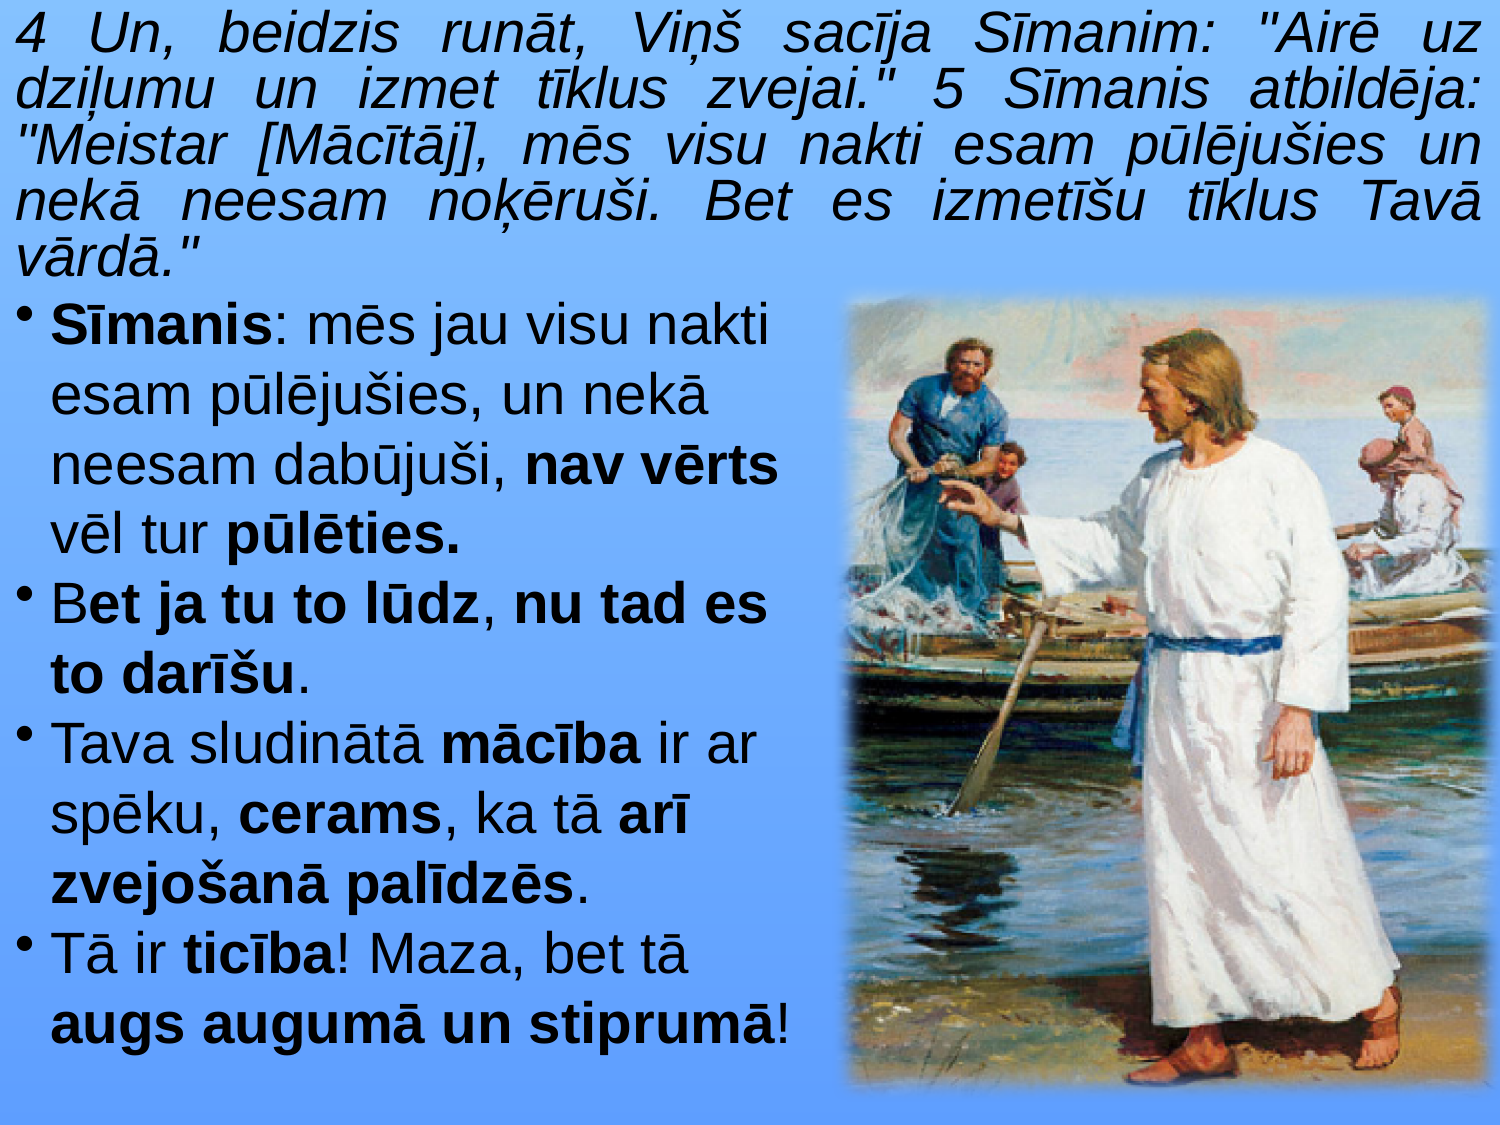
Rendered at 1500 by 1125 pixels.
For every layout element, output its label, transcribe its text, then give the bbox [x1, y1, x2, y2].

text_box Sīmanis: mēs jau visu nakti esam pūlējušies, un nekā neesam dabūjuši, nav vērts vēl tur pūlēties. Bet ja tu to lūdz, nu tad es to darīšu. Tava sludinātā mācība ir ar spēku, cerams, ka tā arī zvejošanā palīdzēs. Tā ir ticība! Maza, bet tā augs augumā un stiprumā! [0, 278, 844, 1063]
picture [831, 280, 1500, 1102]
list 4 Un, beidzis runāt, Viņš sacīja Sīmanim: "Airē uz dziļumu un izmet tīklus zvejai." 5 Sīmanis atbildēja: "Meistar [Mācītāj], mēs visu nakti esam pūlējušies un nekā neesam noķēruši. Bet es izmetīšu tīklus Tavā vārdā." [0, 0, 1500, 178]
